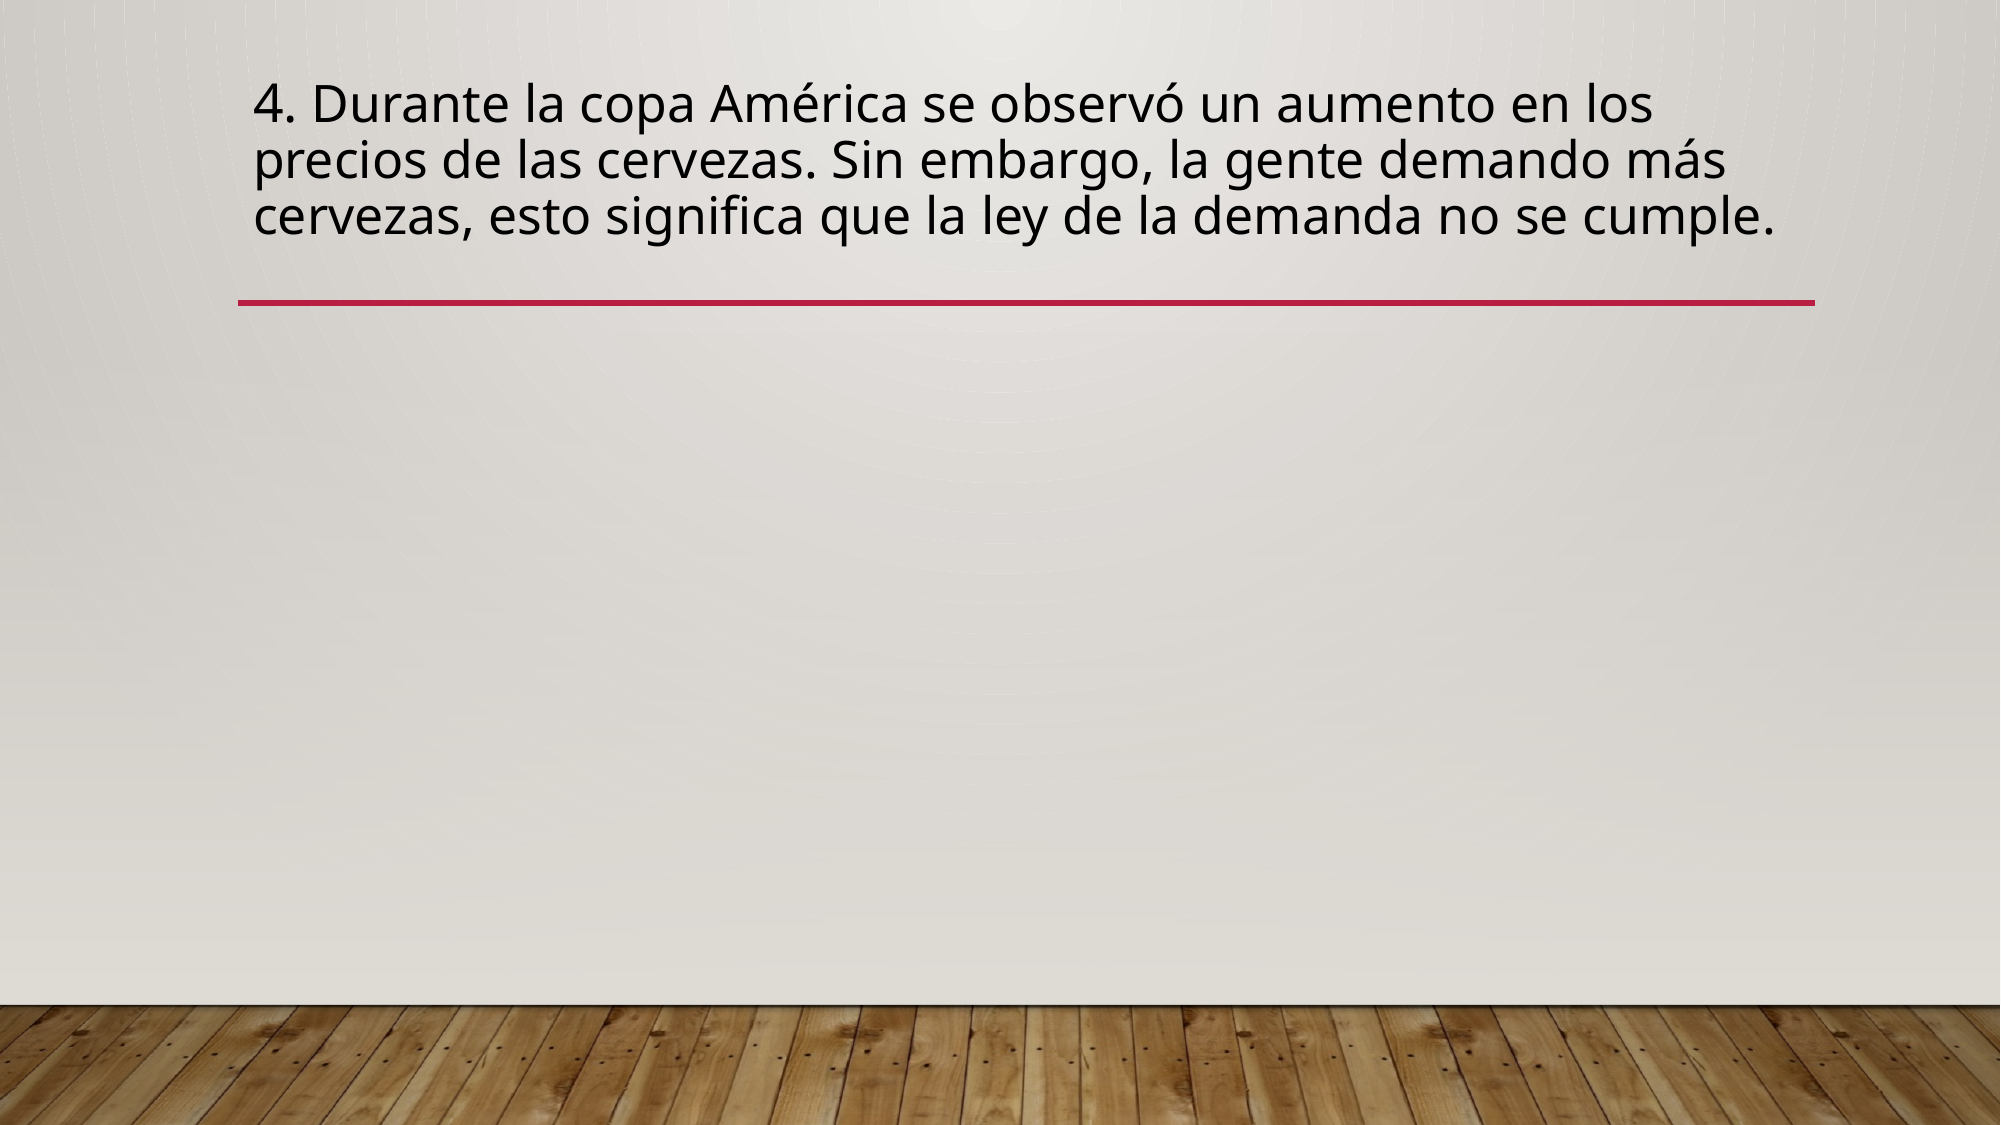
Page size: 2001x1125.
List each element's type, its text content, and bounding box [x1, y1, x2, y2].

picture [0, 1005, 2000, 1125]
title 4. Durante la copa América se observó un aumento en los precios de las cervezas. Sin embargo, la gente demando más cervezas, esto significa que la ley de la demanda no se cumple. [238, 68, 1814, 305]
